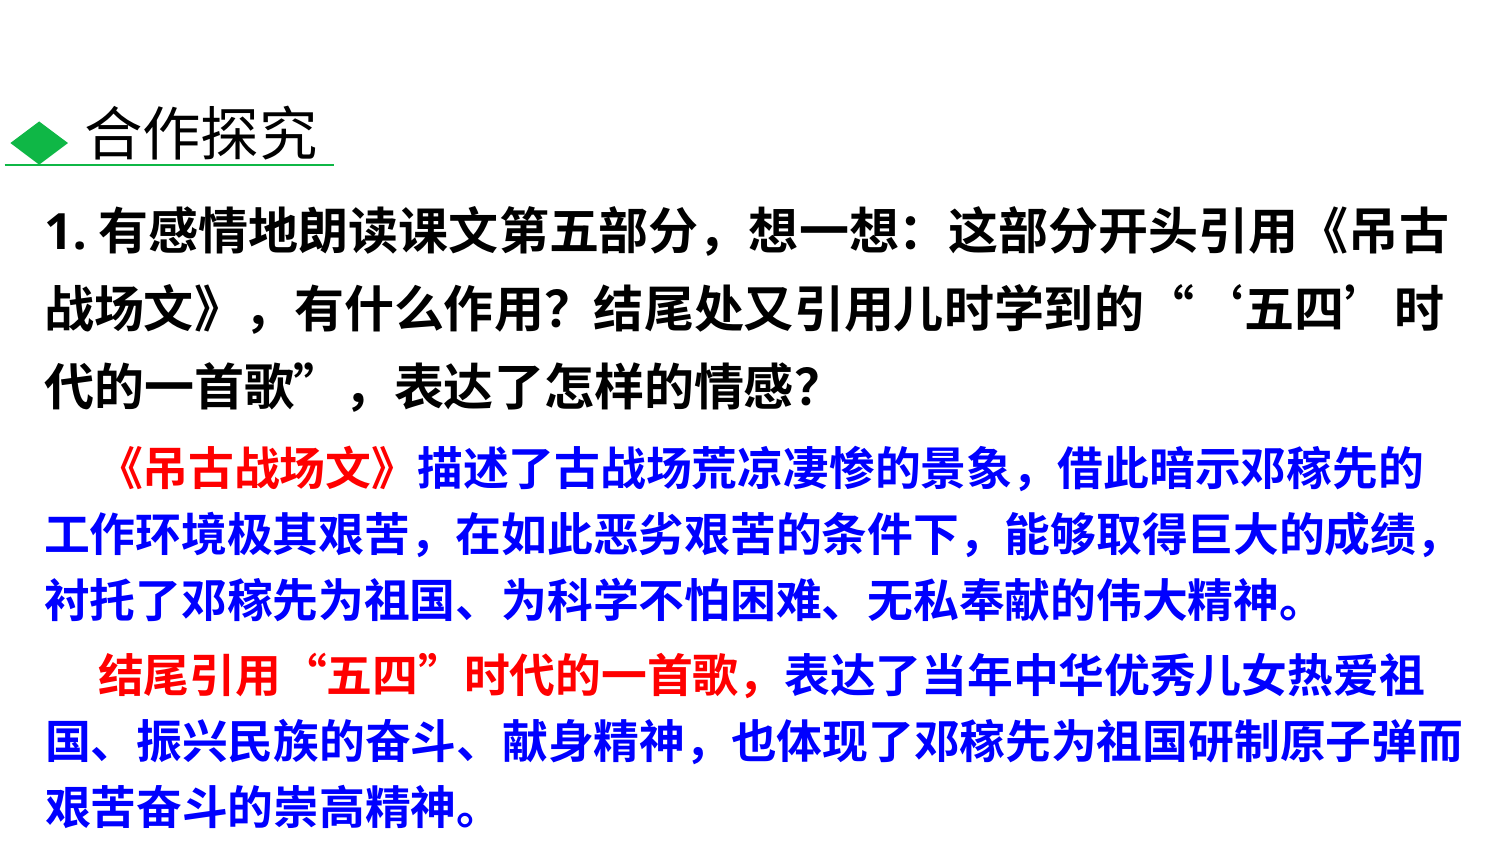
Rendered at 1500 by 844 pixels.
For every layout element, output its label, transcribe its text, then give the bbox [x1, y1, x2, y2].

text_box 1.有感情地朗读课文第五部分，想一想：这部分开头引用《吊古战场文》，有什么作用？结尾处又引用儿时学到的“‘五四’时代的一首歌”，表达了怎样的情感？ [29, 173, 1483, 421]
text_box 《吊古战场文》描述了古战场荒凉凄惨的景象，借此暗示邓稼先的工作环境极其艰苦，在如此恶劣艰苦的条件下，能够取得巨大的成绩，衬托了邓稼先为祖国、为科学不怕困难、无私奉献的伟大精神。 [29, 421, 1483, 634]
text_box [4, 89, 334, 176]
text_box 结尾引用“五四”时代的一首歌，表达了当年中华优秀儿女热爱祖国、振兴民族的奋斗、献身精神，也体现了邓稼先为祖国研制原子弹而艰苦奋斗的崇高精神。 [30, 628, 1481, 842]
